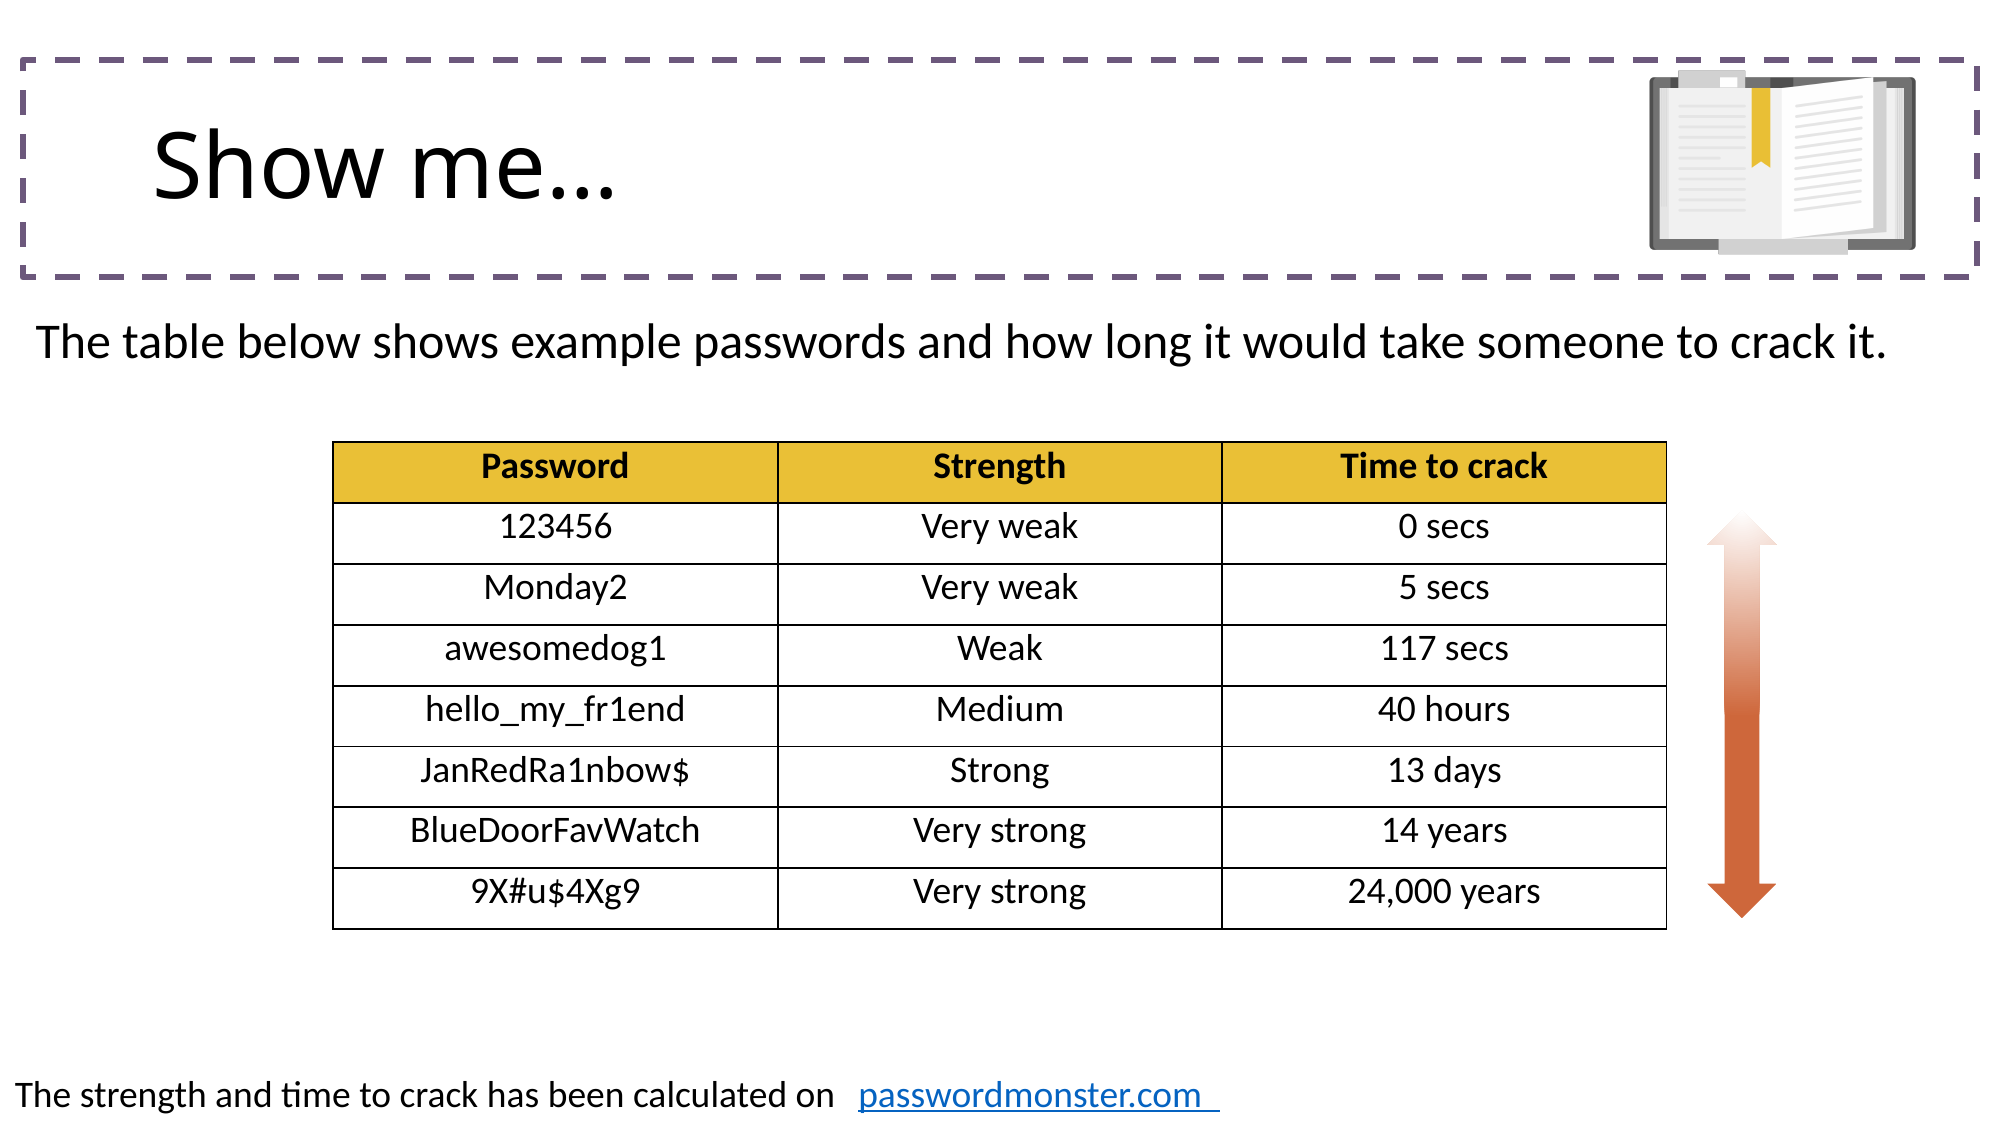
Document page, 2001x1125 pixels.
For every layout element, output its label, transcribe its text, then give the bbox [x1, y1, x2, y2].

table_cell 24,000 years [1223, 869, 1666, 928]
table_cell Very weak [779, 565, 1221, 624]
table_cell 9X#u$4Xg9 [334, 869, 777, 928]
table_cell 117 secs [1223, 626, 1666, 685]
table_cell JanRedRa1nbow$ [334, 747, 777, 806]
table_cell 5 secs [1223, 565, 1666, 624]
table_cell awesomedog1 [334, 626, 777, 685]
table_cell 123456 [334, 504, 777, 563]
table_cell 13 days [1223, 747, 1666, 806]
table_cell 0 secs [1223, 504, 1666, 563]
table_header Time to crack [1223, 443, 1666, 502]
table_cell Strong [779, 747, 1221, 806]
table_cell Weak [779, 626, 1221, 685]
table_cell Medium [779, 687, 1221, 746]
table_cell 14 years [1223, 808, 1666, 867]
table_cell hello_my_fr1end [334, 687, 777, 746]
text_box The table below shows example passwords and how long it would take someone to crack it. [20, 300, 1952, 376]
text_box passwordmonster.com [886, 1062, 1844, 1123]
table_cell Monday2 [334, 565, 777, 624]
table_cell Very strong [779, 808, 1221, 867]
table_header Strength [779, 443, 1221, 502]
picture [1649, 0, 1955, 300]
table_cell Very strong [779, 869, 1221, 928]
text_box [1704, 508, 1780, 920]
table_header Password [334, 443, 777, 502]
table_cell Very weak [779, 504, 1221, 563]
title Show me… [137, 59, 1863, 278]
text_box The strength and time to crack has been calculated on [0, 1062, 886, 1123]
table_cell BlueDoorFavWatch [334, 808, 777, 867]
table_cell 40 hours [1223, 687, 1666, 746]
